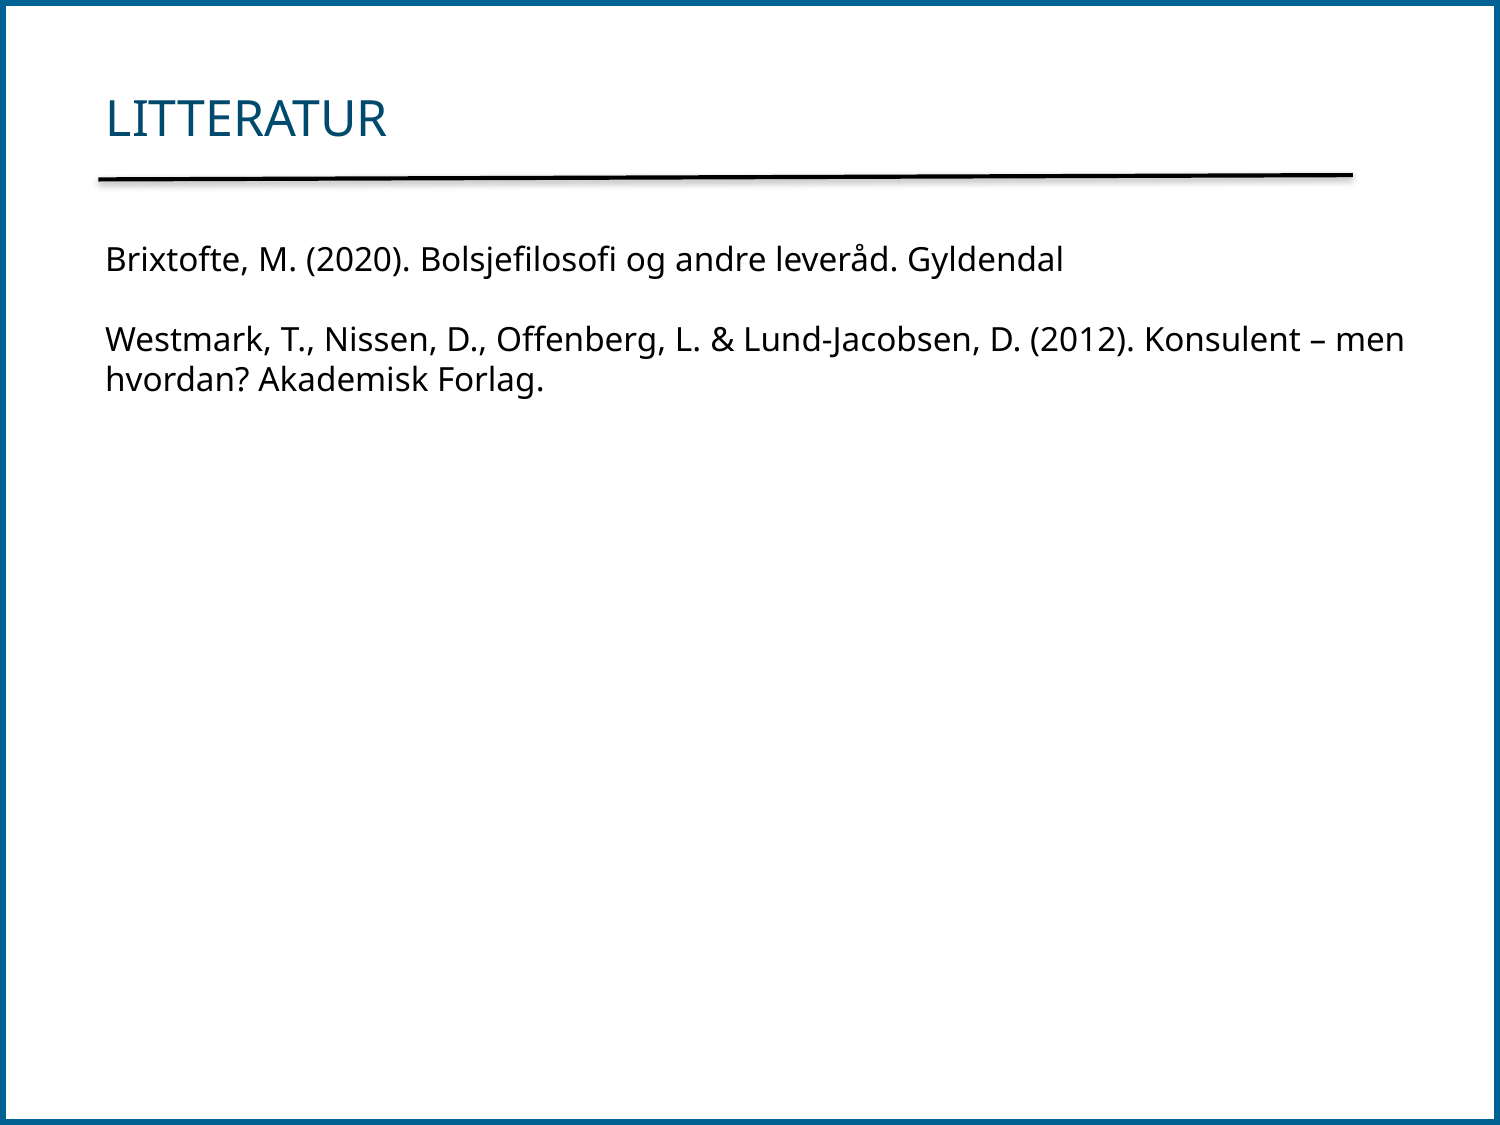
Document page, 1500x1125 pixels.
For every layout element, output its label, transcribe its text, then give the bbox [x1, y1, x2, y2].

text_box Brixtofte, M. (2020). Bolsjefilosofi og andre leveråd. Gyldendal Westmark, T., Nissen, D., Offenberg, L. & Lund-Jacobsen, D. (2012). Konsulent – men hvordan? Akademisk Forlag. [97, 190, 1440, 406]
title LItteratur [97, 78, 1409, 172]
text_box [98, 174, 1354, 180]
